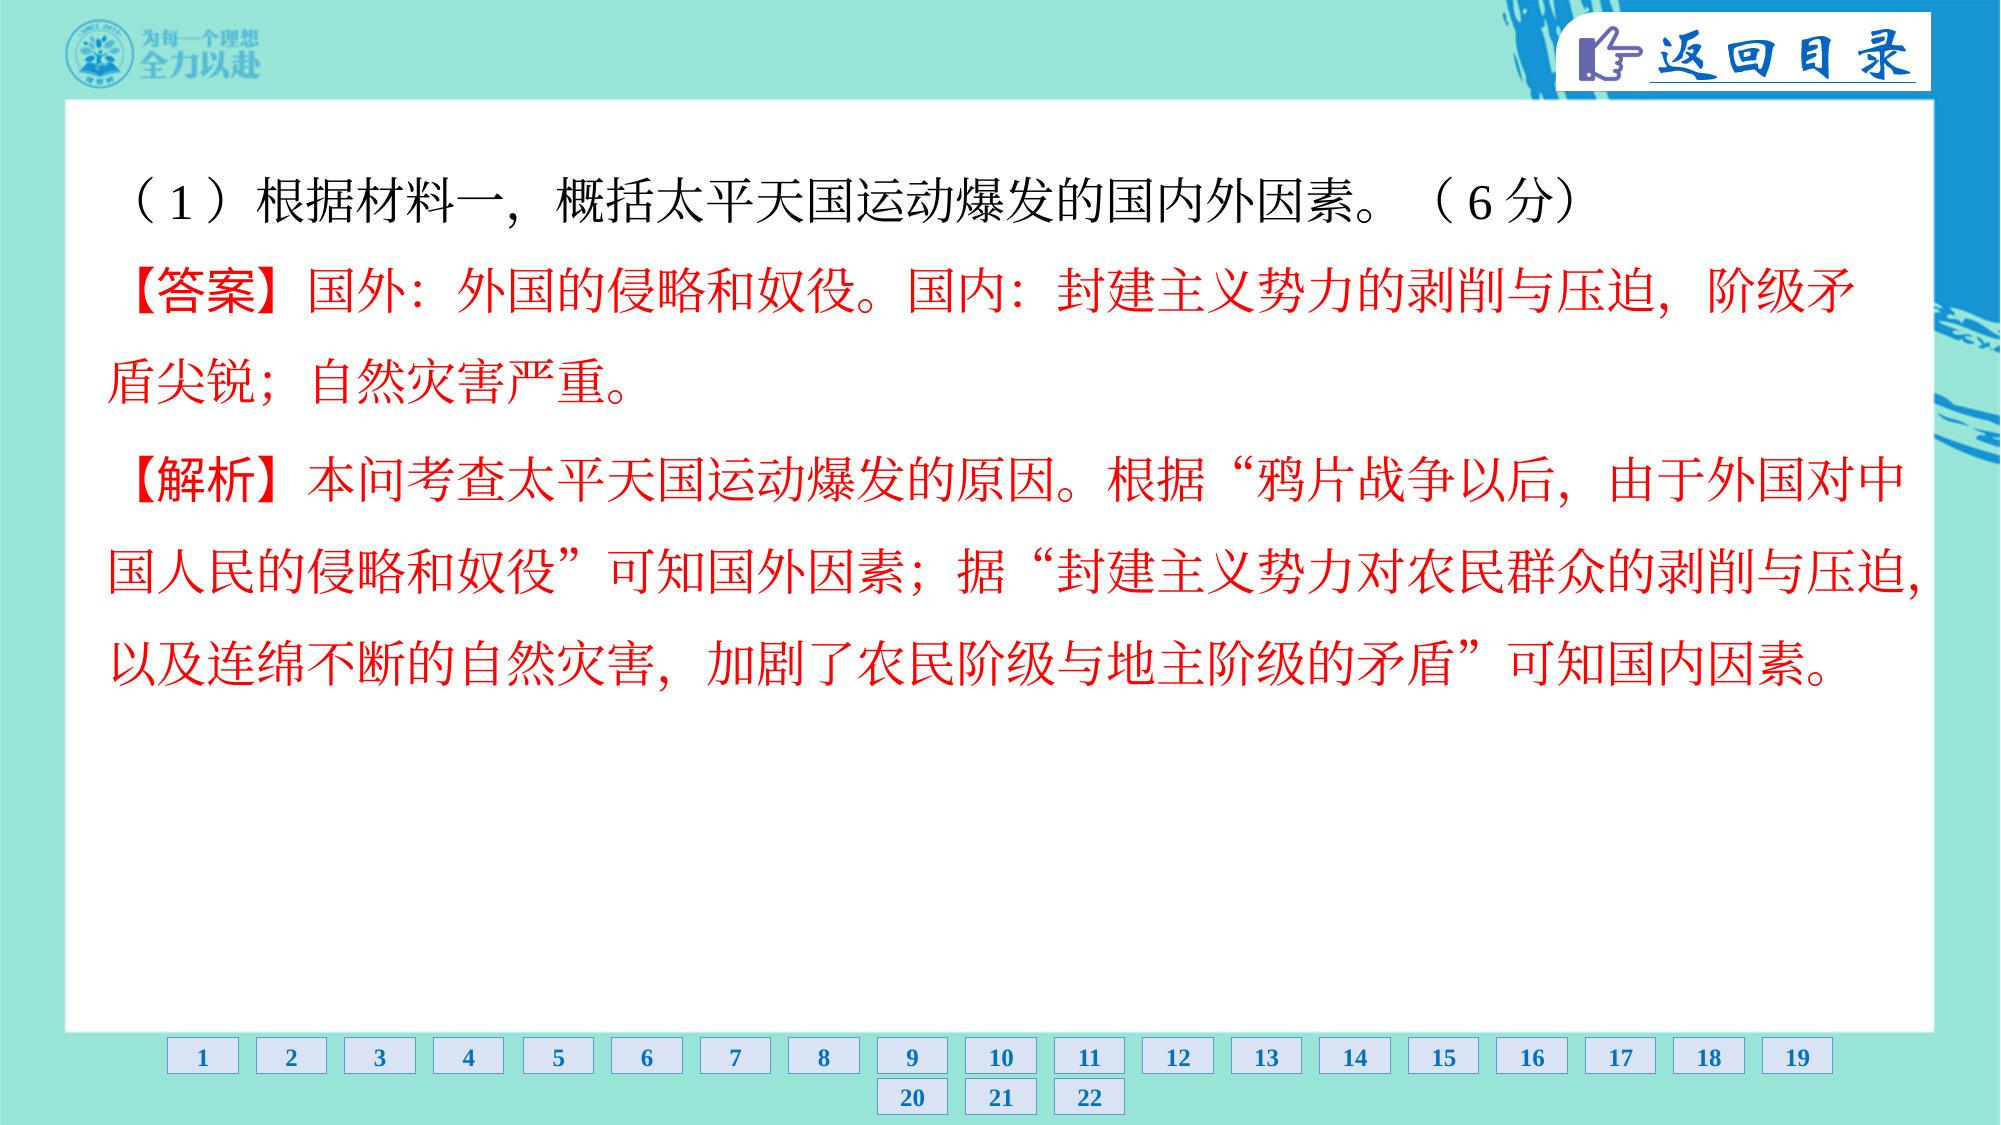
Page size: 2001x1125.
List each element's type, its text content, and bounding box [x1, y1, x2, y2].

text_box 【答案】国外：外国的侵略和奴役。国内：封建主义势力的剥削与压迫，阶级矛 盾尖锐；自然灾害严重。 [106, 227, 1895, 411]
text_box 【解析】本问考查太平天国运动爆发的原因。根据“鸦片战争以后，由于外国对中 国人民的侵略和奴役”可知国外因素；据“封建主义势力对农民群众的剥削与压迫， 以及连绵不断的自然灾害，加剧了农民阶级与地主阶级的矛盾”可知国内因素。 [106, 417, 1895, 693]
text_box （1）根据材料一，概括太平天国运动爆发的国内外因素。（6分） [106, 141, 1895, 227]
picture [0, 0, 2000, 1125]
